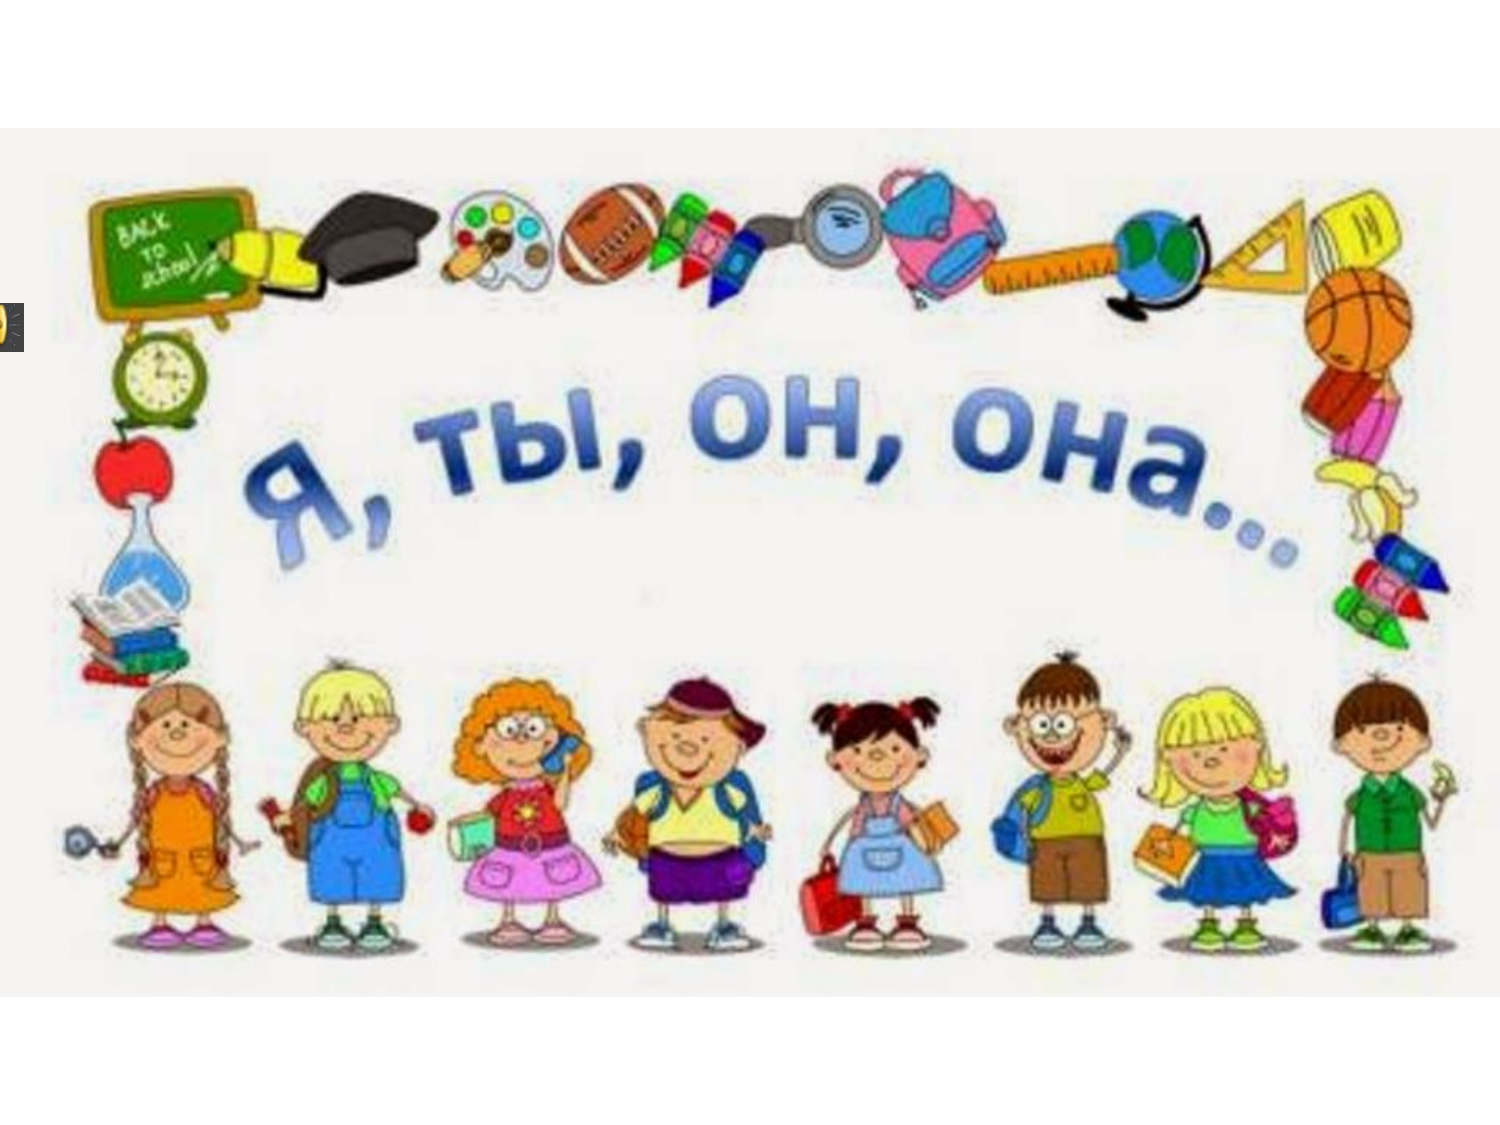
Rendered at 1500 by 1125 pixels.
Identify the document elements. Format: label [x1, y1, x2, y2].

picture [0, 128, 1500, 997]
